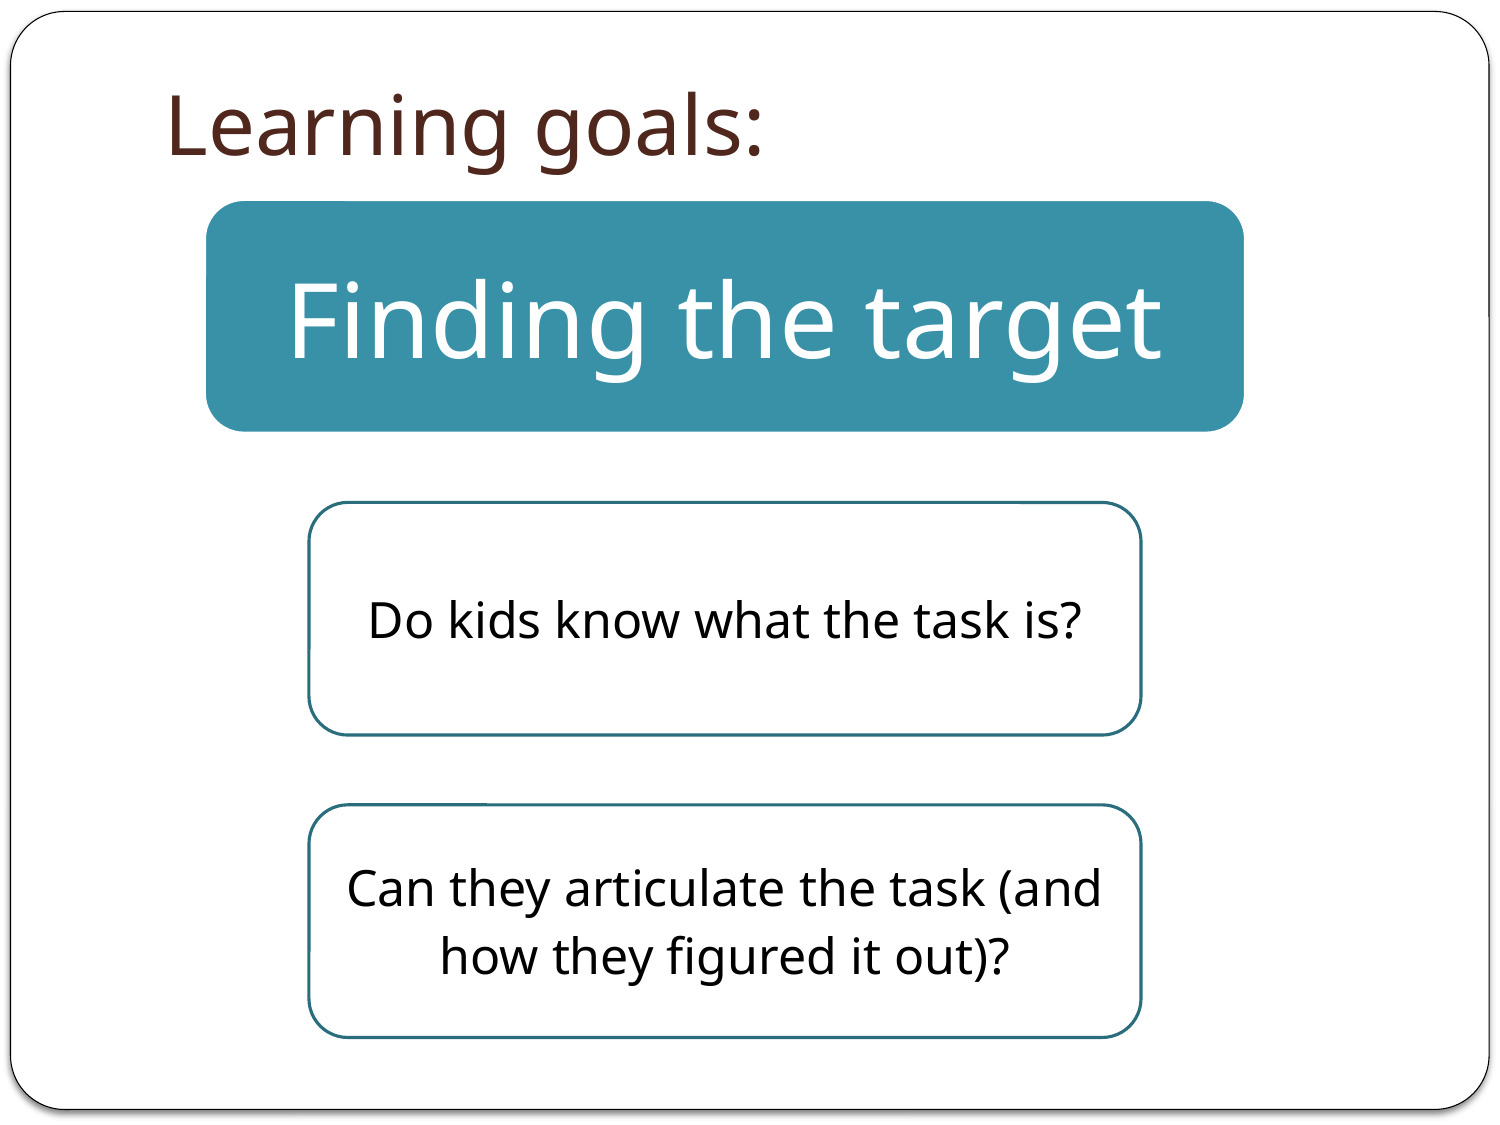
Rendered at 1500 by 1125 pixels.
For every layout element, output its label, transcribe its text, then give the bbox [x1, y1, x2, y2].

title Learning goals: [150, 45, 1425, 188]
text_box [74, 199, 1376, 1038]
